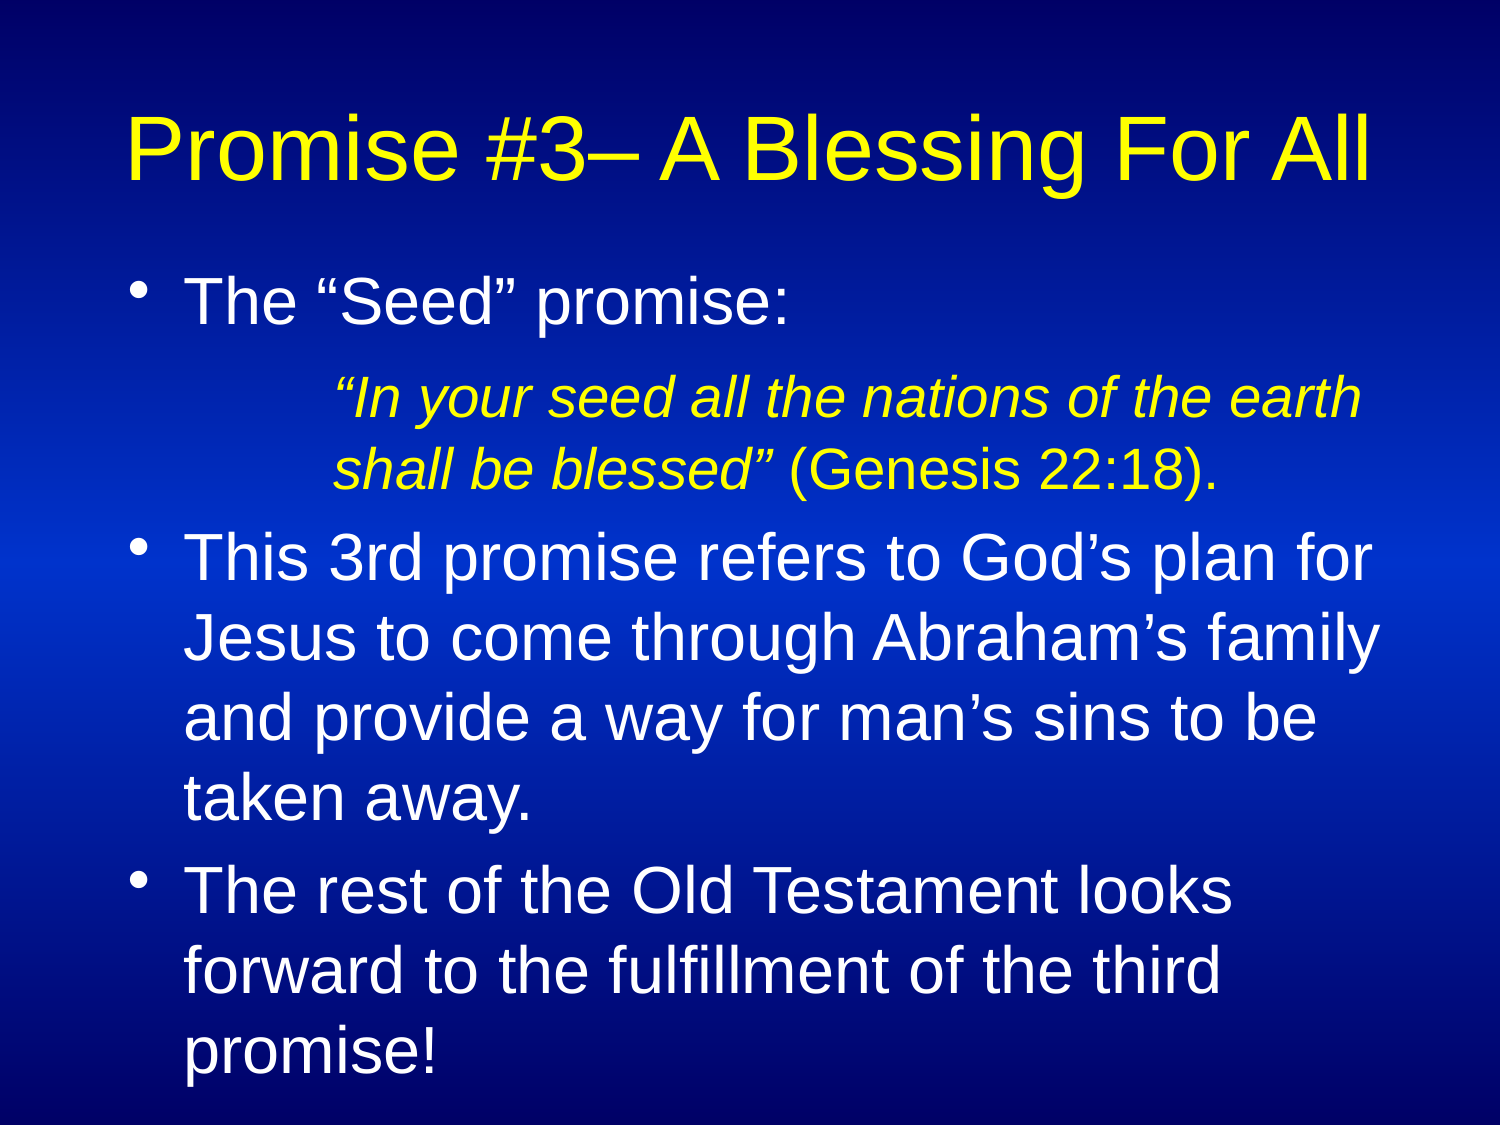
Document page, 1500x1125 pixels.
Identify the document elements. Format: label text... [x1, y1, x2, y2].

list The “Seed” promise: “In your seed all the nations of the earth shall be blessed” (Genesis 22:18). This 3rd promise refers to God’s plan for Jesus to come through Abraham’s family and provide a way for man’s sins to be taken away. The rest of the Old Testament looks forward to the fulfillment of the third promise! [112, 249, 1450, 1088]
title Promise #3– A Blessing For All [37, 50, 1463, 238]
